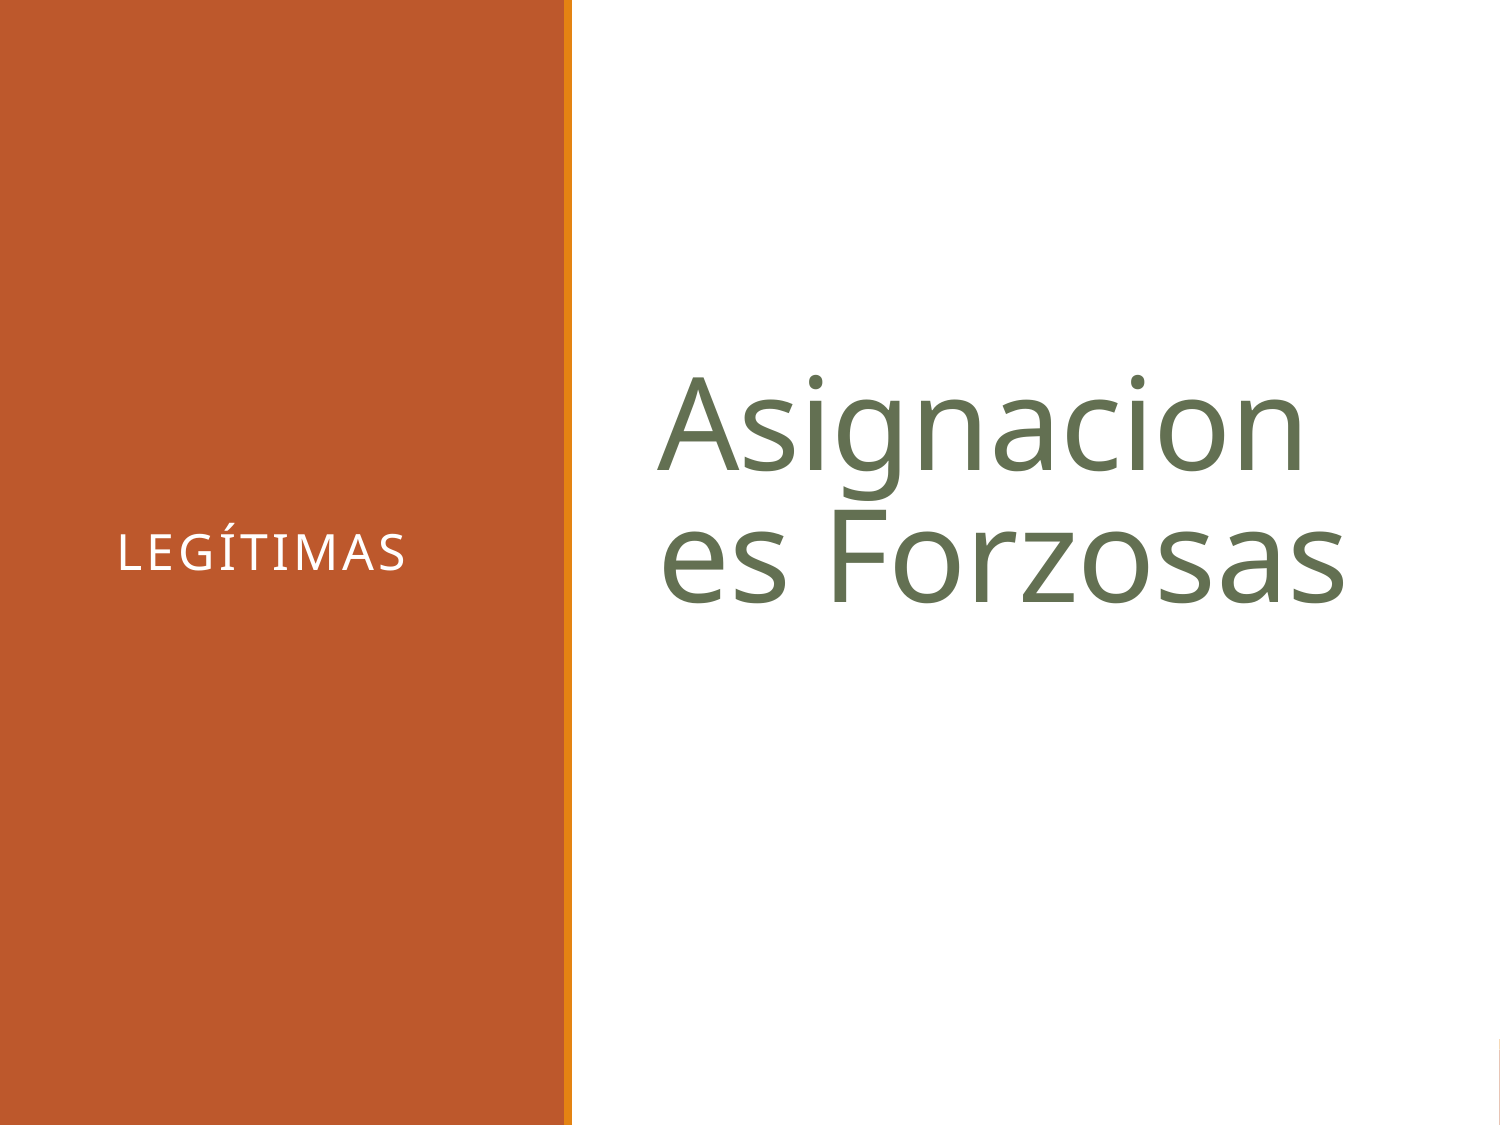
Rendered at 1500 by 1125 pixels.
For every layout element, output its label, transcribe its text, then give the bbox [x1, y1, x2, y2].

text_box [0, 0, 563, 1125]
text_box [563, 0, 573, 709]
text_box [563, 721, 573, 1125]
list Legítimas [101, 190, 463, 919]
title Asignaciones Forzosas [642, 158, 1381, 967]
text_box [573, 0, 1500, 1125]
